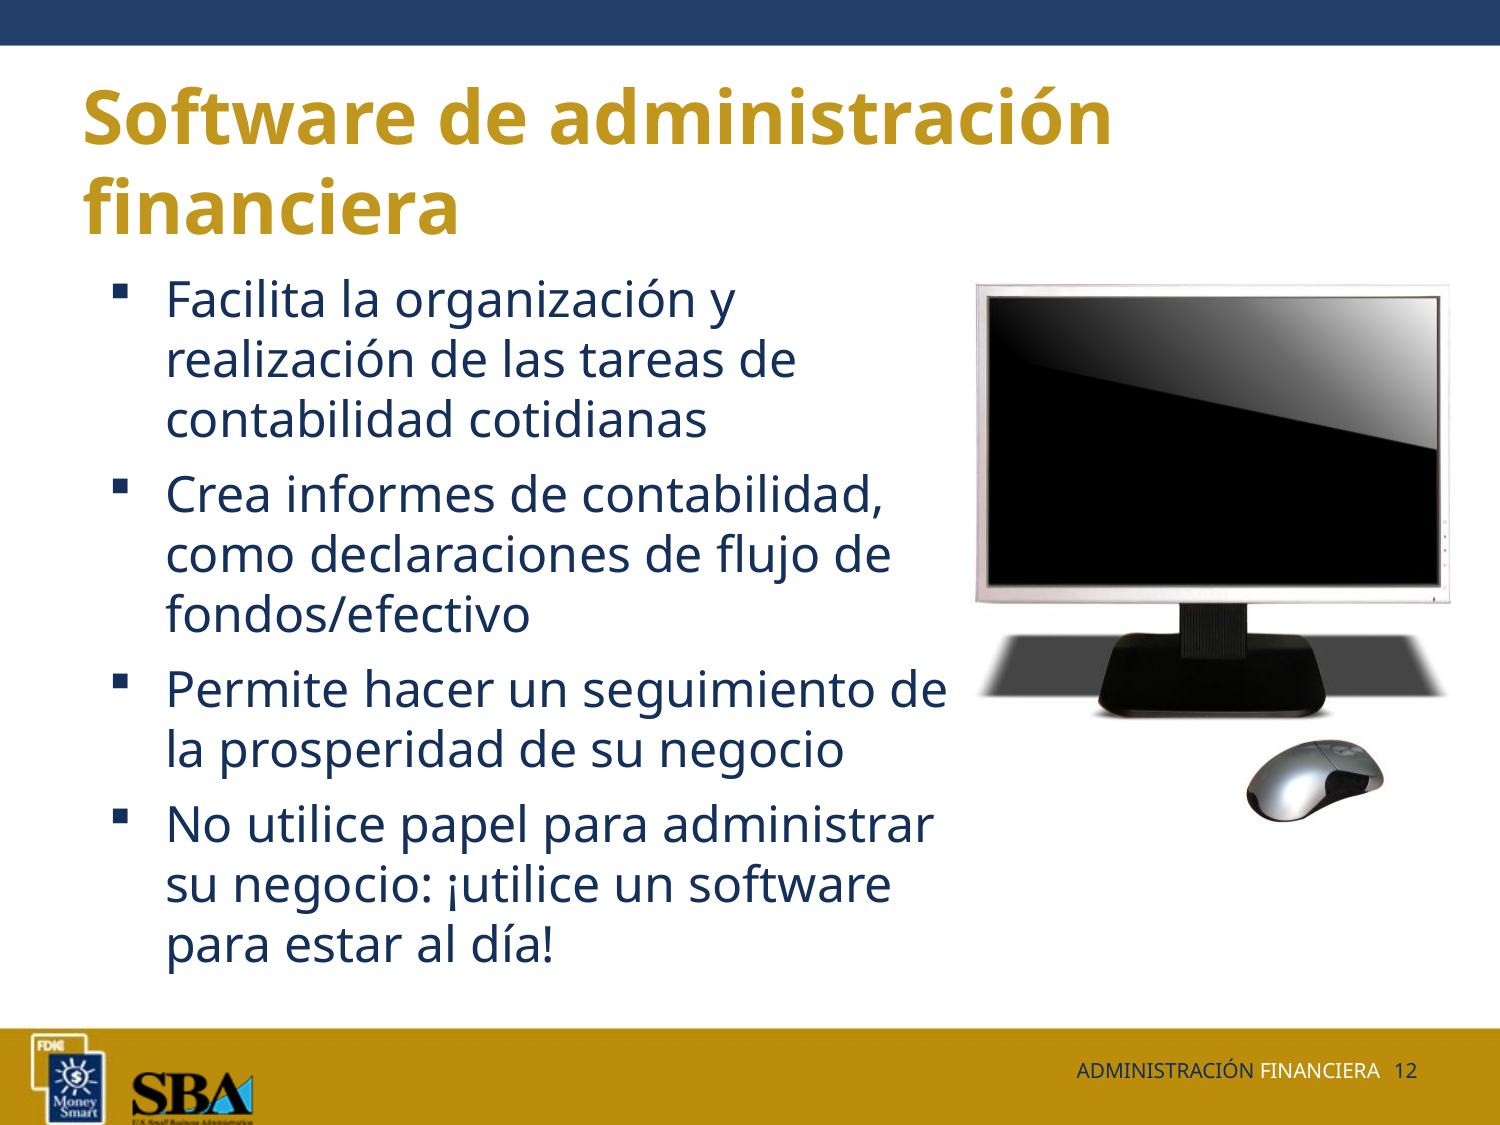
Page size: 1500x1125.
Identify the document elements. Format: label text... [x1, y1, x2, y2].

list Facilita la organización y realización de las tareas de contabilidad cotidianas Crea informes de contabilidad, como declaraciones de flujo de fondos/efectivo Permite hacer un seguimiento de la prosperidad de su negocio No utilice papel para administrar su negocio: ¡utilice un software para estar al día! [101, 260, 974, 1034]
picture [0, 0, 1500, 1125]
title Software de administración financiera [75, 62, 1425, 163]
